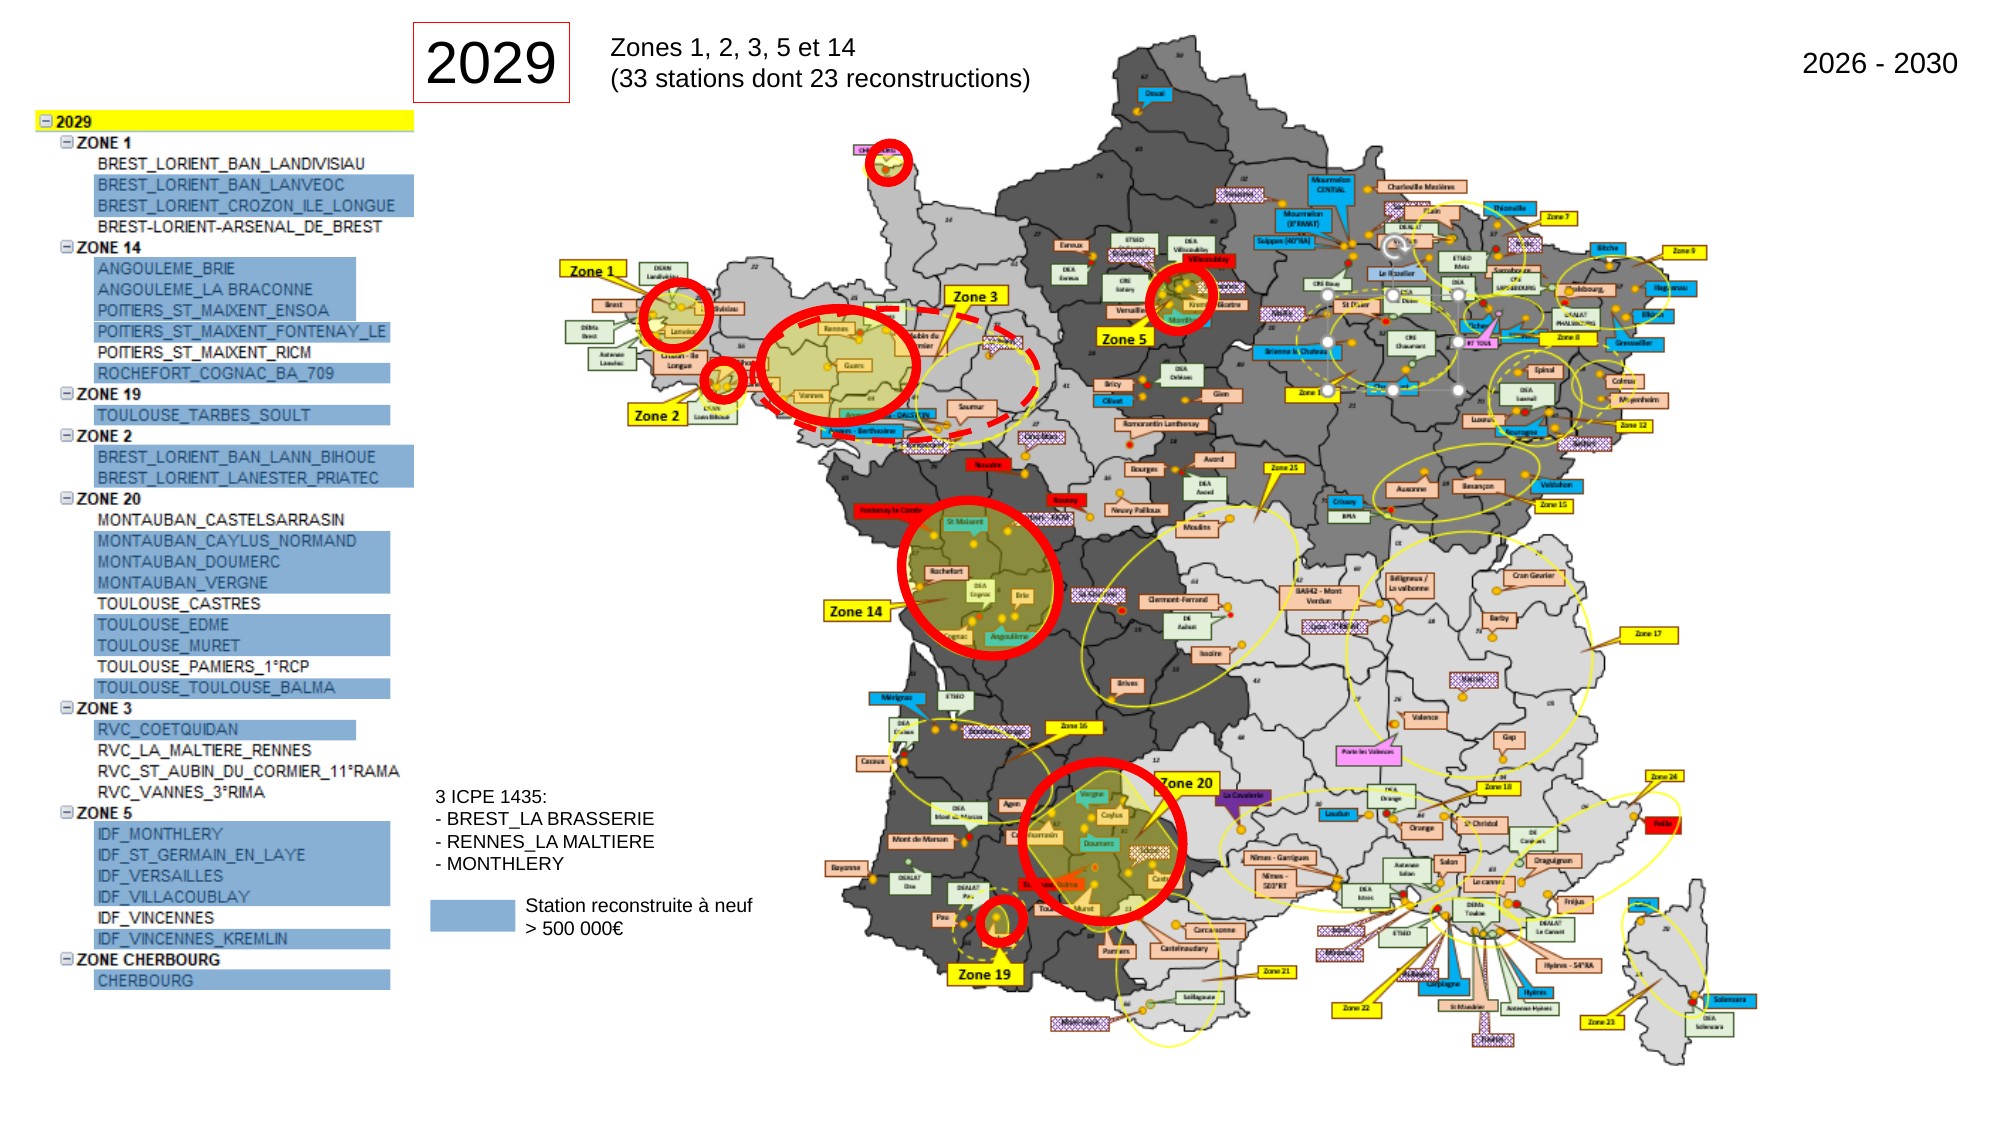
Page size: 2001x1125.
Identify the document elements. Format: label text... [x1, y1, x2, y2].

text_box 3 ICPE 1435: - BREST_LA BRASSERIE - RENNES_LA MALTIERE - MONTHLERY [420, 777, 558, 882]
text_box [35, 110, 414, 993]
text_box 2026 - 2030 [1787, 37, 1974, 87]
text_box 2029 [413, 22, 570, 103]
text_box [429, 899, 510, 933]
picture [558, 30, 1763, 1066]
text_box Station reconstruite à neuf > 500 000€ [510, 885, 558, 947]
